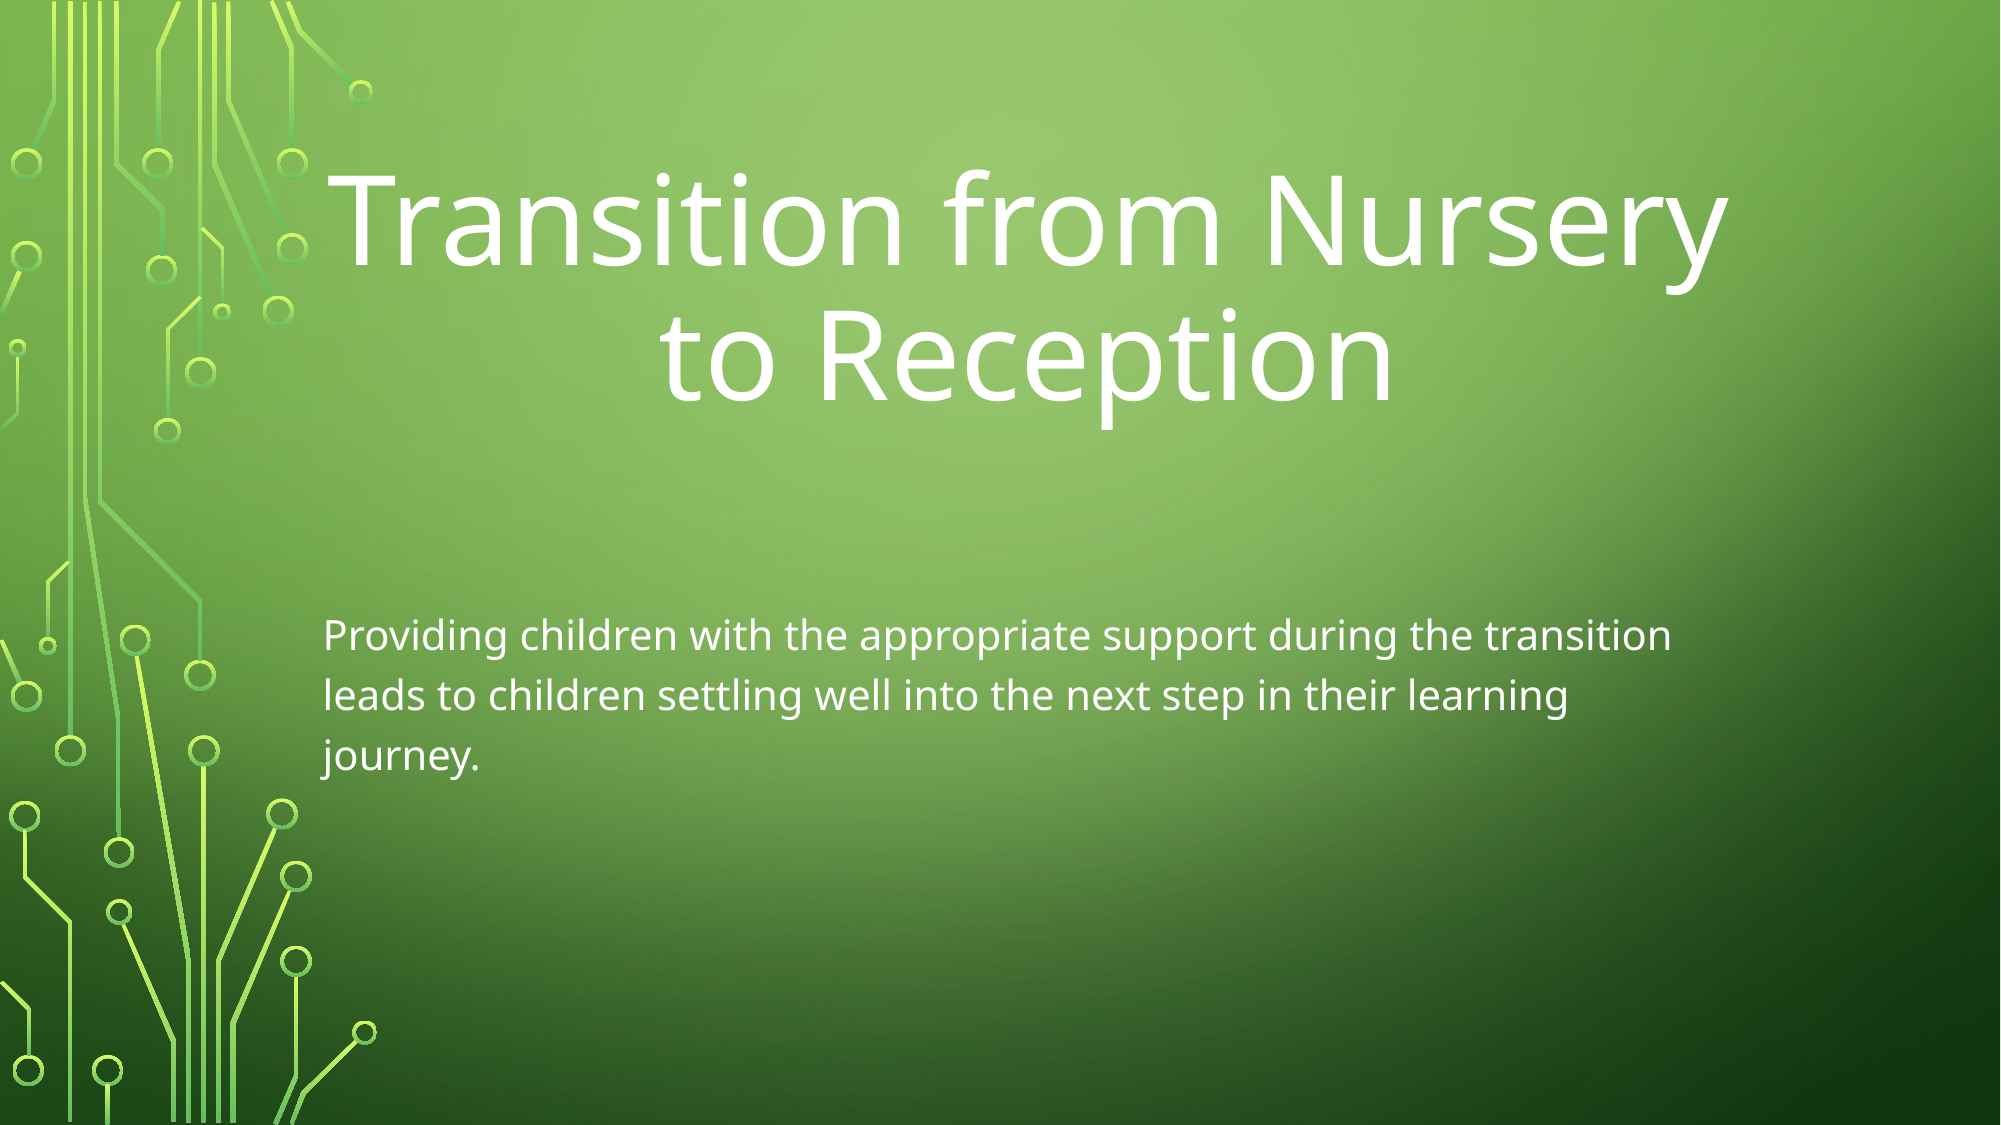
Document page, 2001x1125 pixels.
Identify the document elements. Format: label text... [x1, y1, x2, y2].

subtitle Providing children with the appropriate support during the transition leads to children settling well into the next step in their learning journey. [307, 590, 1750, 863]
title Transition from Nursery to Reception [307, 43, 1750, 435]
